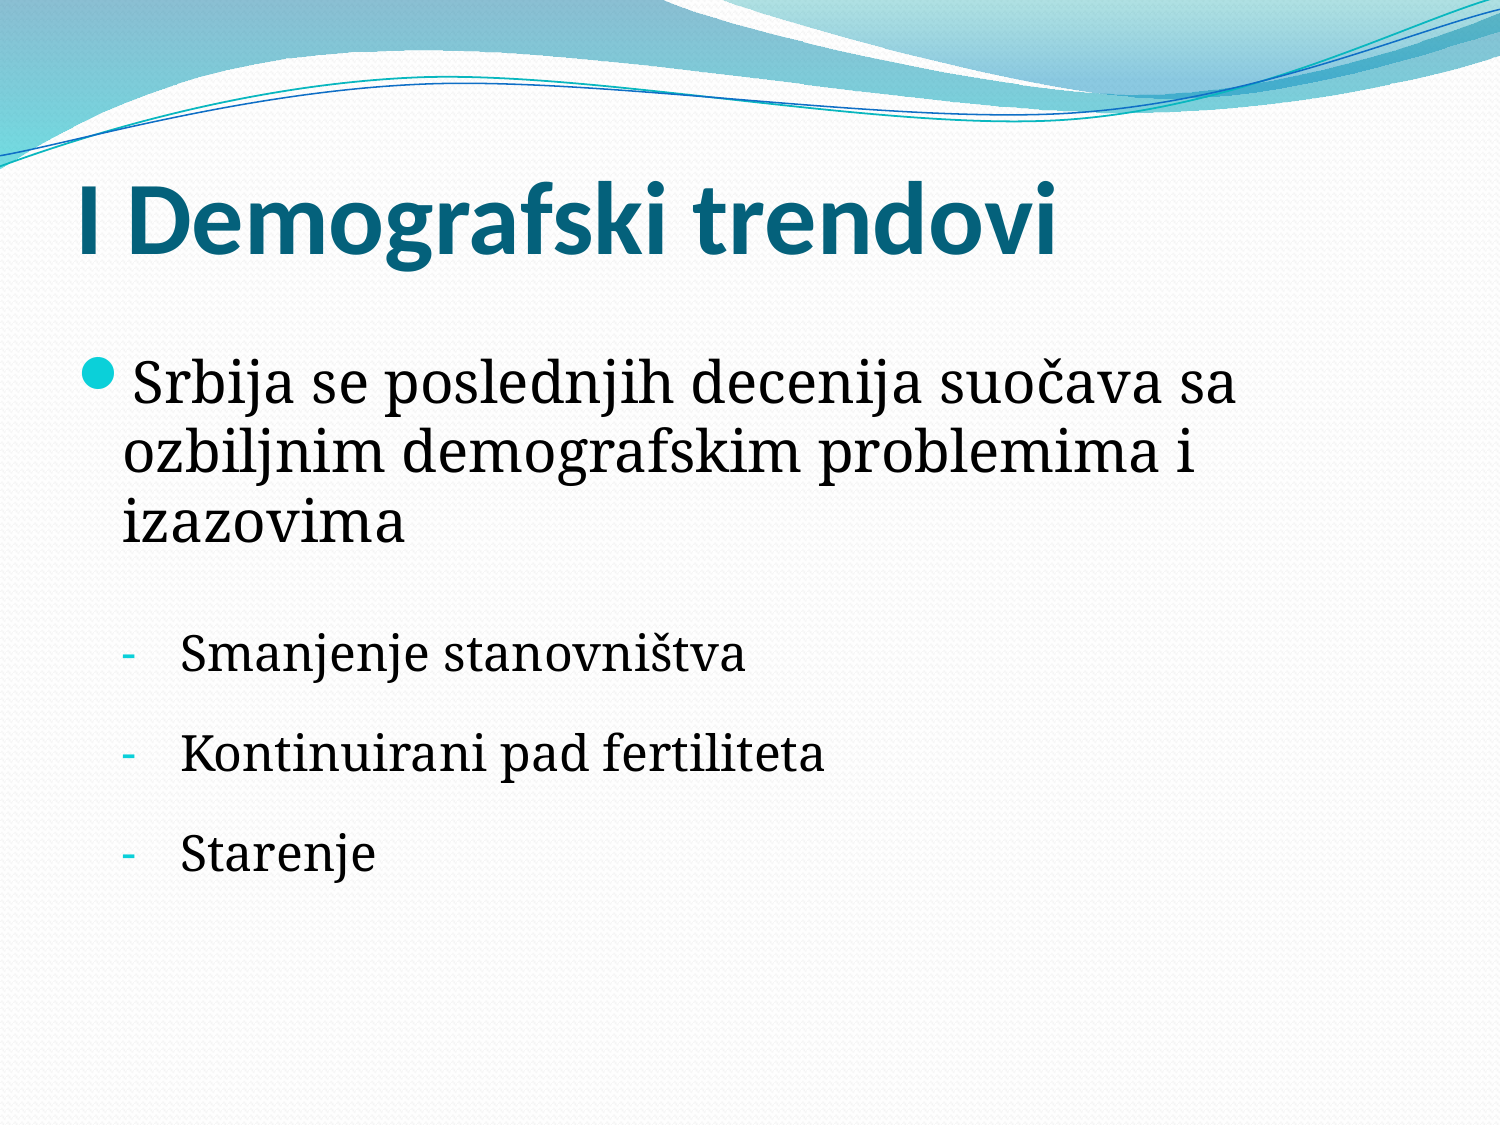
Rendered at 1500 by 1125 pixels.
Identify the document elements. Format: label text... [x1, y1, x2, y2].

title I Demografski trendovi [75, 87, 1425, 275]
list Srbija se poslednjih decenija suočava sa ozbiljnim demografskim problemima i izazovima Smanjenje stanovništva Kontinuirani pad fertiliteta Starenje [62, 337, 1413, 1058]
